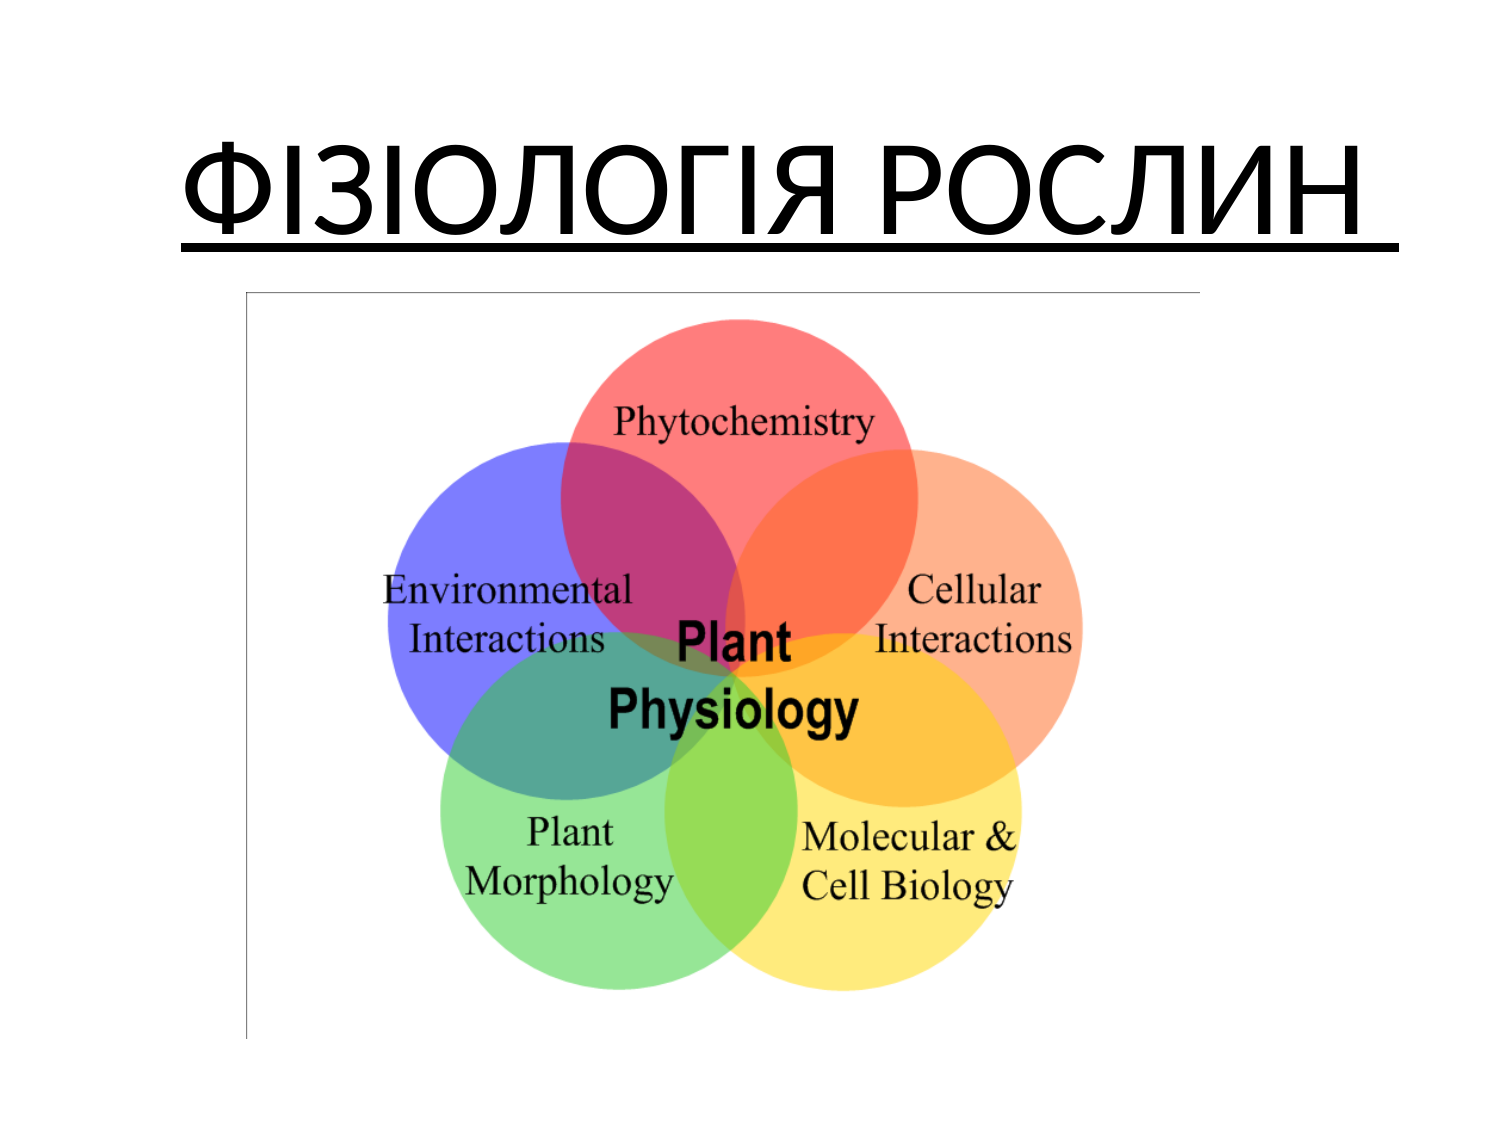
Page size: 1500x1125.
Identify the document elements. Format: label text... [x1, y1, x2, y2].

title ФІЗІОЛОГІЯ РОСЛИН [152, 58, 1428, 300]
picture [245, 292, 1200, 1039]
